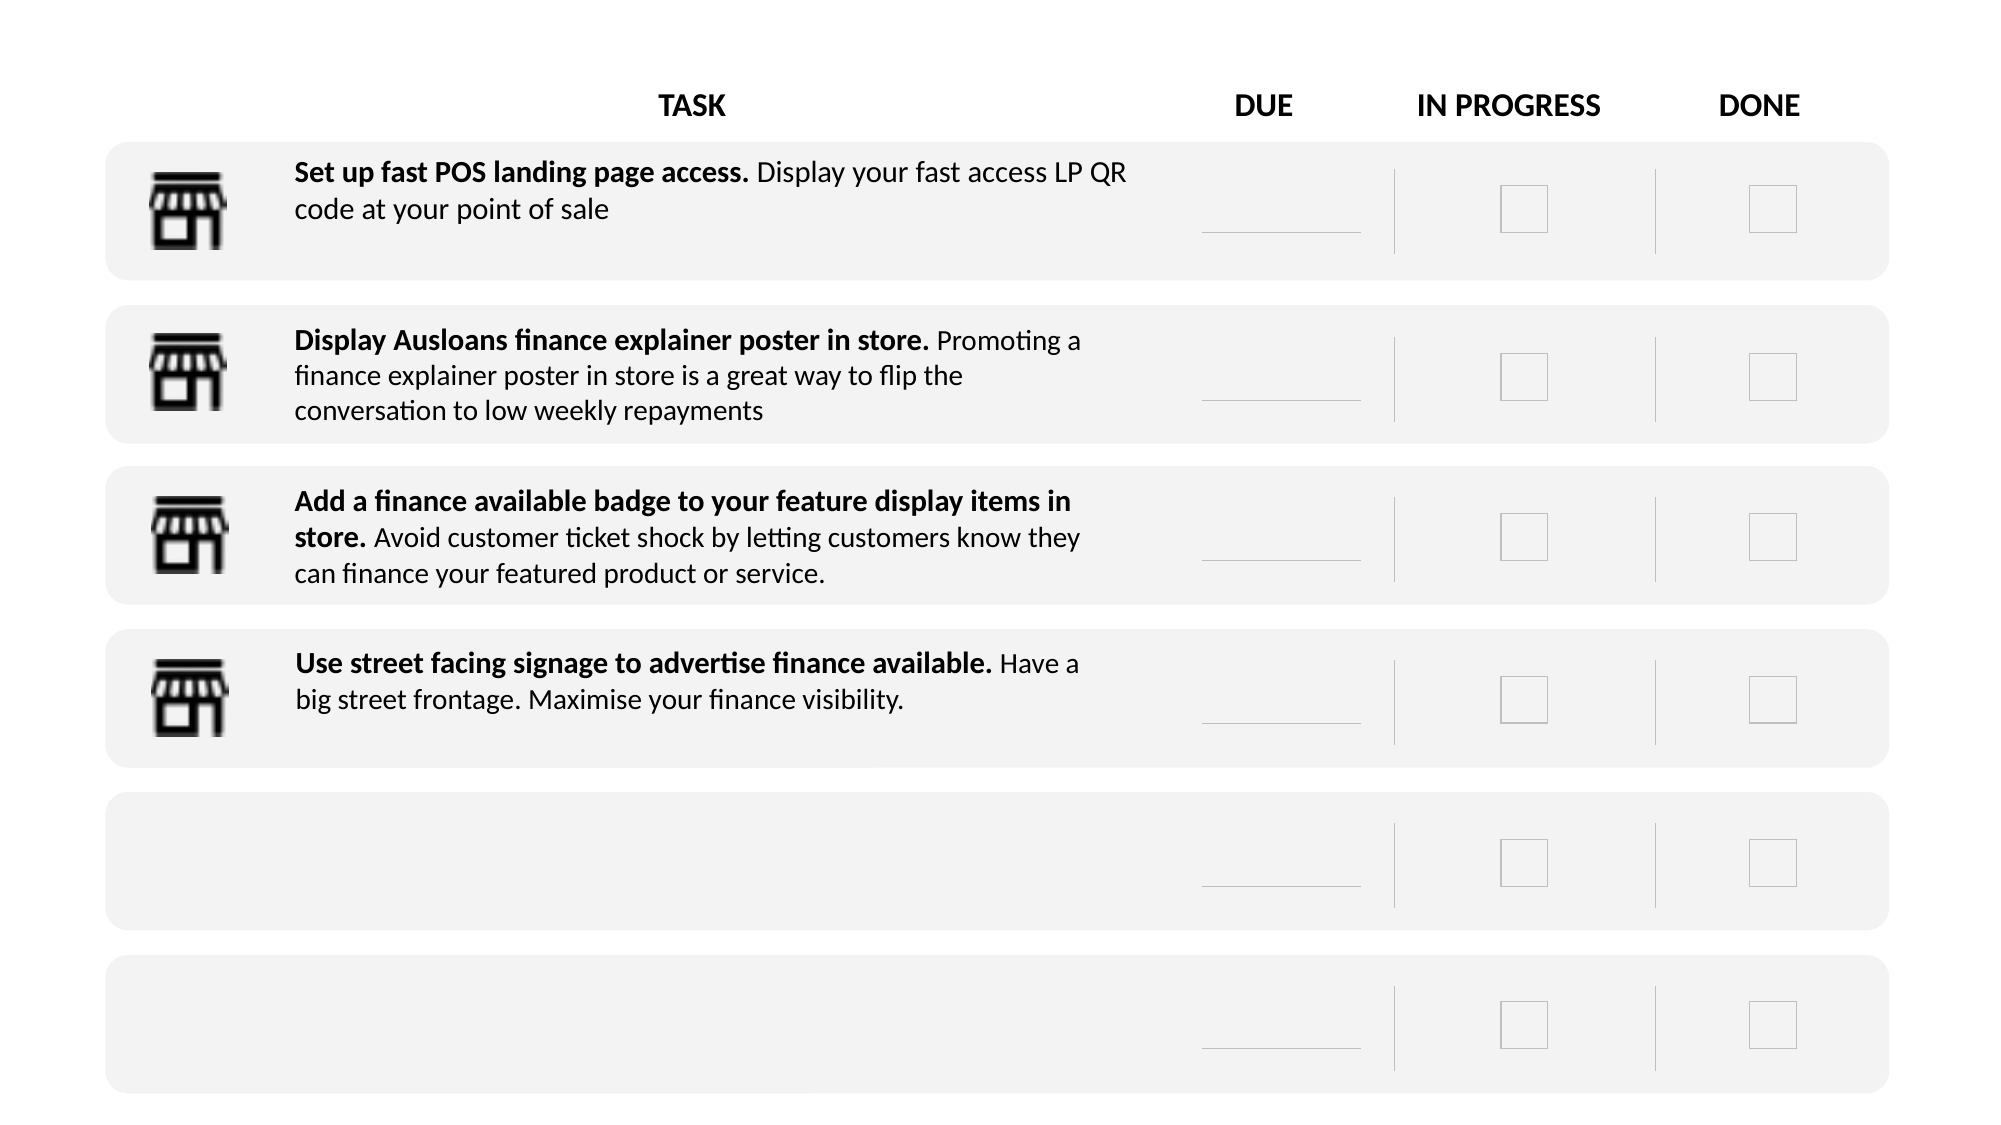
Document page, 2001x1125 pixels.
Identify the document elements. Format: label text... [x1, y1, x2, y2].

text_box DONE [1704, 75, 1841, 131]
text_box [1749, 839, 1797, 887]
text_box [1500, 1001, 1548, 1049]
text_box [1749, 676, 1797, 724]
picture [149, 333, 227, 411]
text_box [1500, 513, 1548, 561]
text_box [104, 304, 1890, 445]
text_box TASK [643, 75, 861, 131]
text_box [1500, 676, 1548, 724]
text_box Set up fast POS landing page access. Display your fast access LP QR code at your point of sale [279, 144, 1161, 233]
text_box [1749, 353, 1797, 401]
text_box Use street facing signage to advertise finance available. Have a big street frontage. Maximise your finance visibility. [280, 636, 1126, 723]
text_box IN PROGRESS [1402, 75, 1656, 131]
text_box [104, 954, 1890, 1095]
text_box [1500, 353, 1548, 401]
picture [151, 659, 229, 737]
text_box [104, 628, 1890, 769]
text_box [1500, 185, 1548, 233]
text_box [1749, 185, 1797, 233]
text_box Add a finance available badge to your feature display items in store. Avoid customer ticket shock by letting customers know they can finance your featured product or service. [279, 473, 1125, 597]
picture [149, 172, 227, 250]
text_box [1749, 1001, 1797, 1049]
text_box [104, 465, 1890, 606]
text_box DUE [1219, 75, 1343, 131]
text_box Display Ausloans finance explainer poster in store. Promoting a finance explainer poster in store is a great way to flip the conversation to low weekly repayments [279, 312, 1125, 434]
text_box [104, 791, 1890, 931]
text_box [1500, 839, 1548, 887]
picture [151, 496, 229, 574]
text_box [104, 141, 1890, 281]
text_box [1749, 513, 1797, 561]
